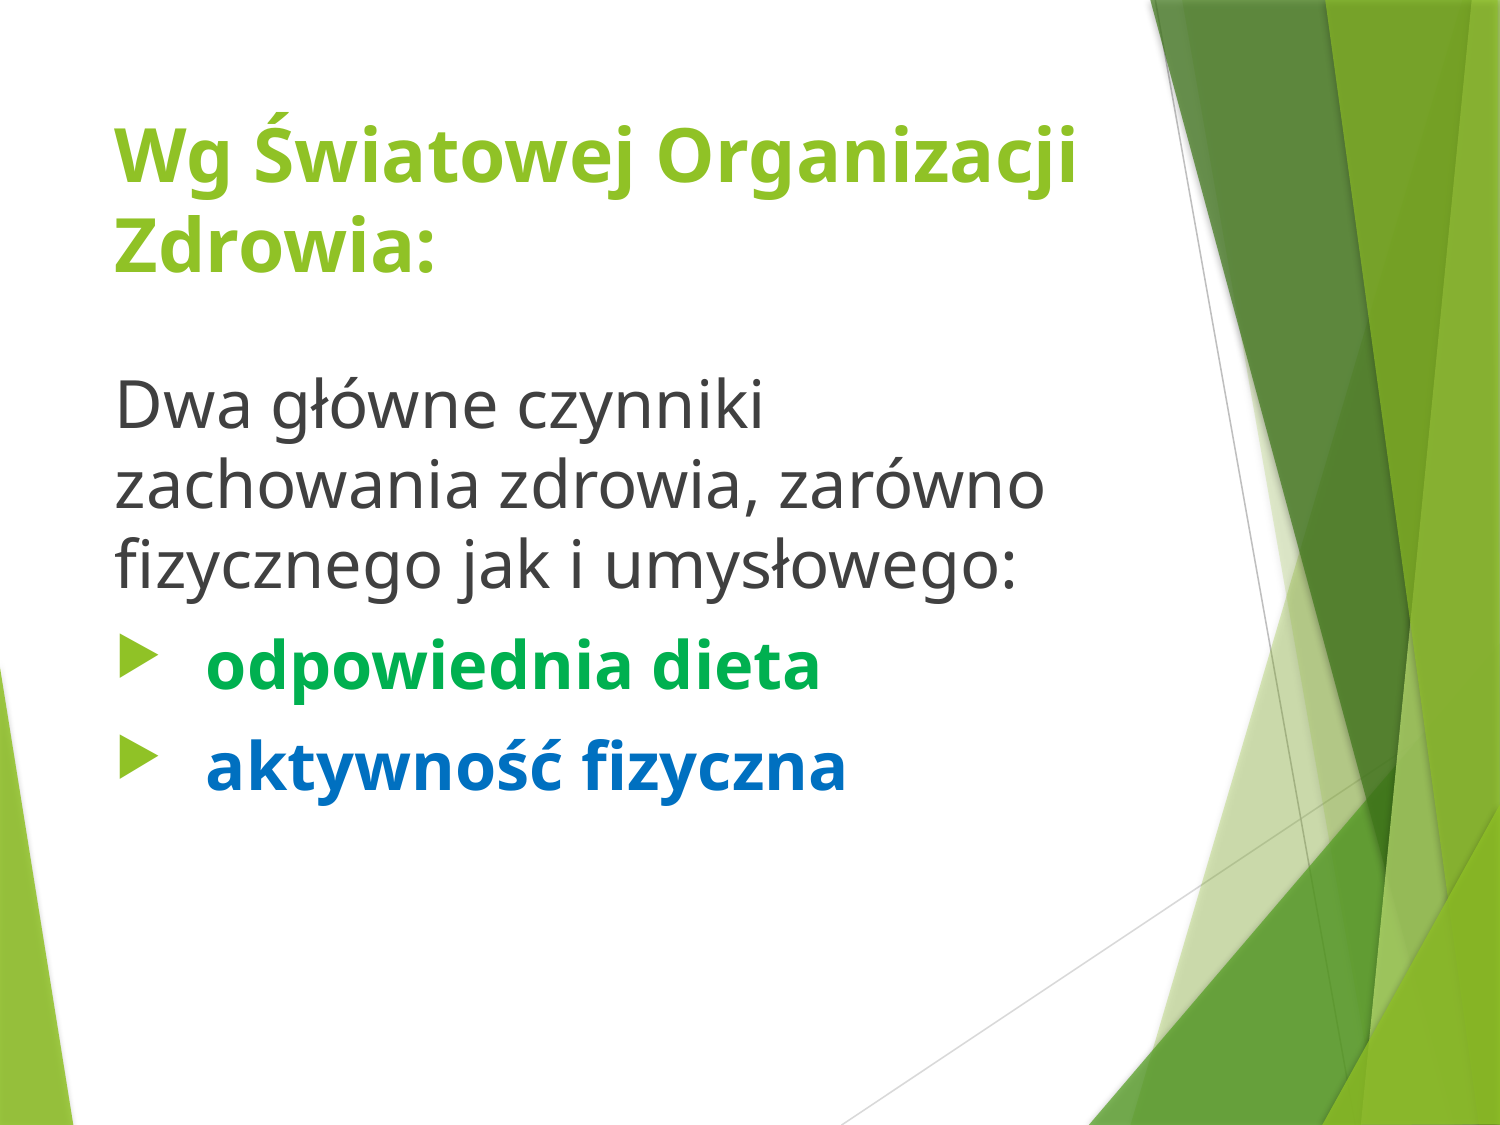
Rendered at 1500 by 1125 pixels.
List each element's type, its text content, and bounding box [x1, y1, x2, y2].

list Dwa główne czynniki zachowania zdrowia, zarówno fizycznego jak i umysłowego: odpowiednia dieta aktywność fizyczna [99, 354, 1142, 992]
title Wg Światowej Organizacji Zdrowia: [99, 99, 1142, 317]
